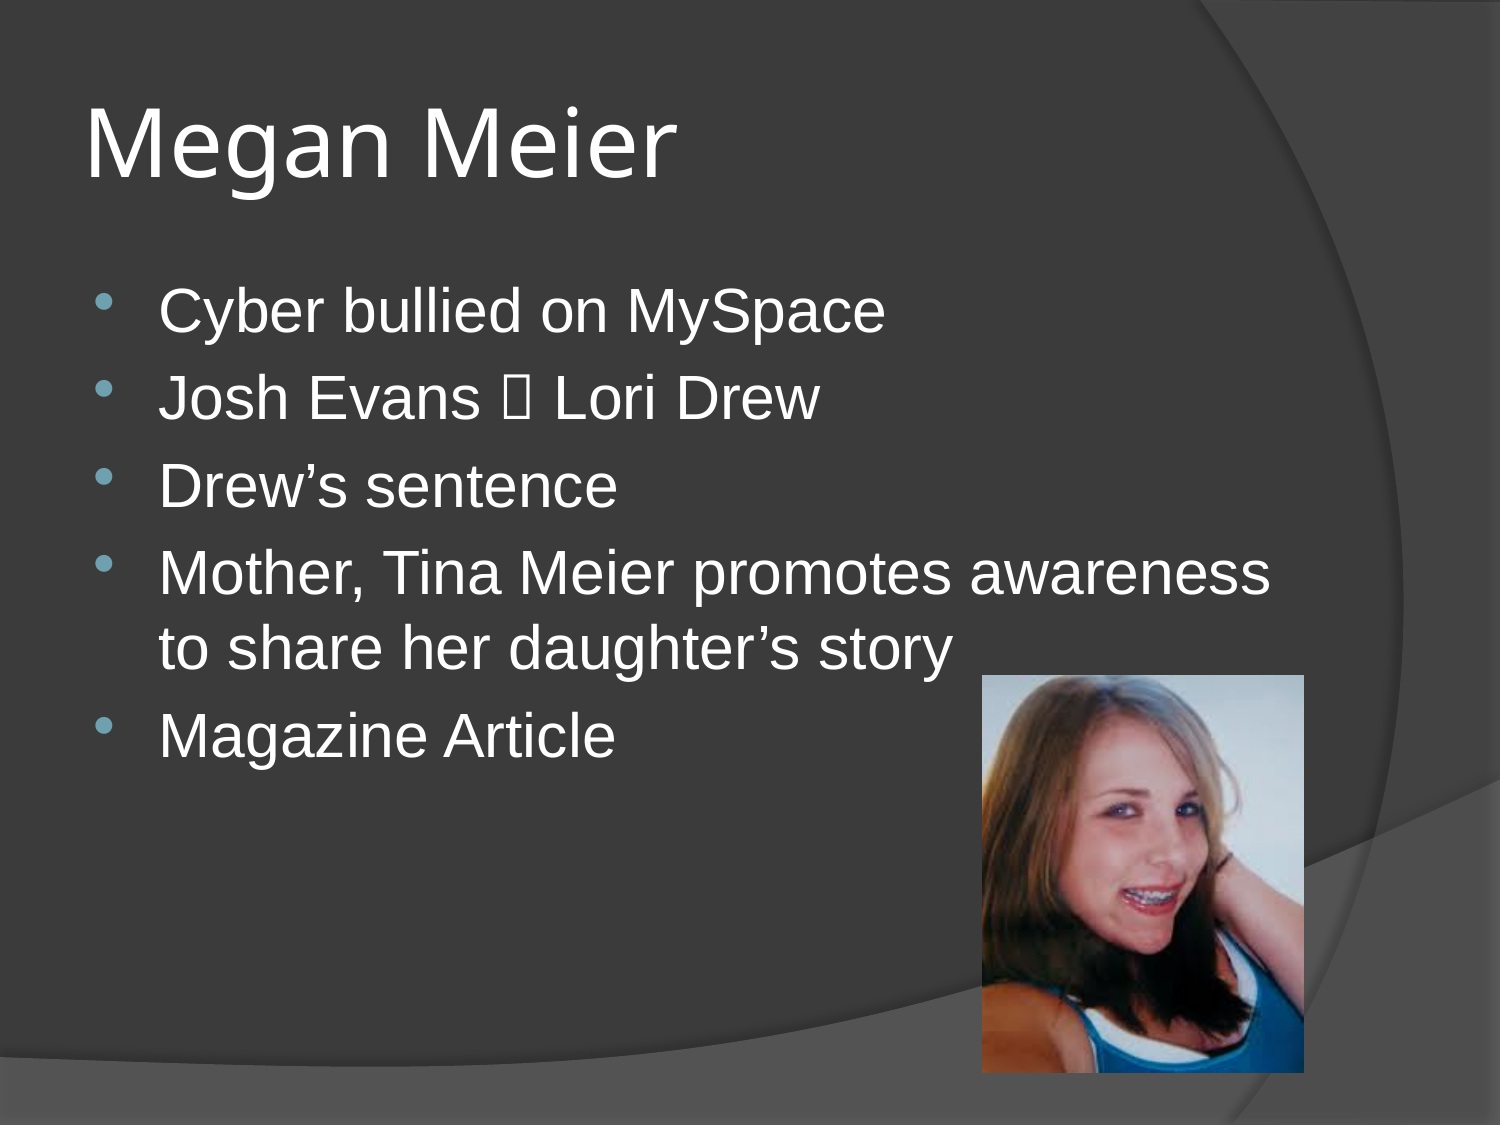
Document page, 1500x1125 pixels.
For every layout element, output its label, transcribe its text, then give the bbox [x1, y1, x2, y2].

picture [982, 674, 1304, 1073]
list Cyber bullied on MySpace Josh Evans  Lori Drew Drew’s sentence Mother, Tina Meier promotes awareness to share her daughter’s story Magazine Article [75, 262, 1300, 1005]
title Megan Meier [75, 45, 1300, 233]
